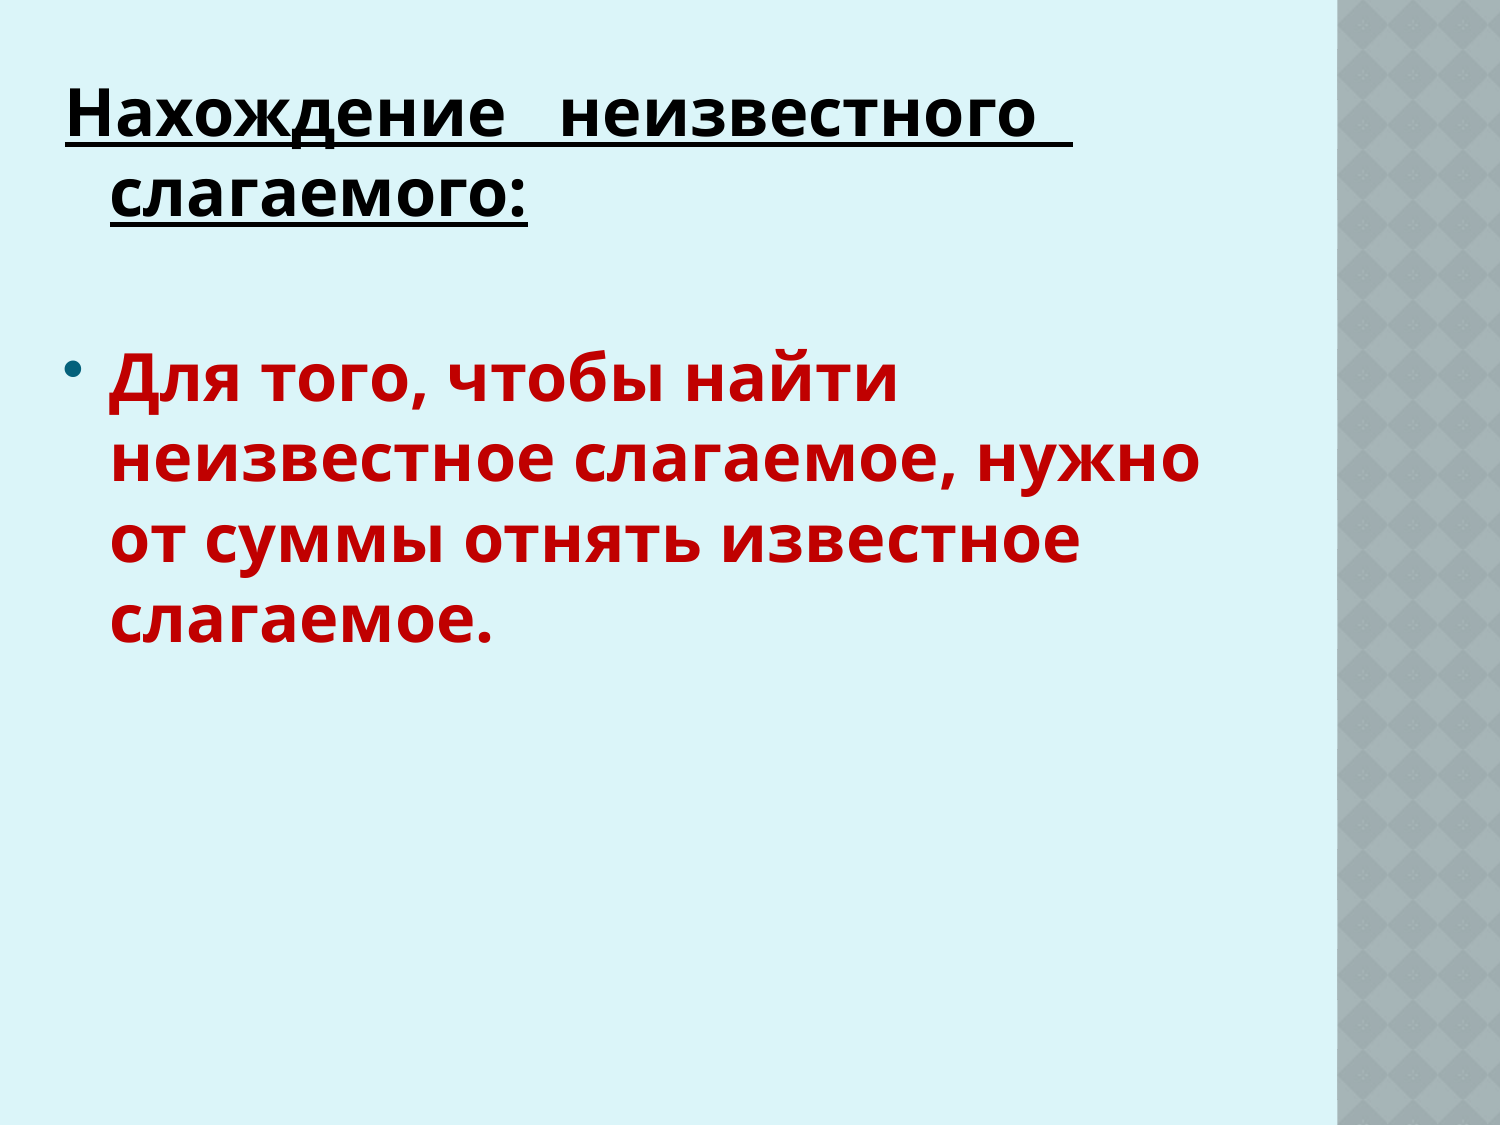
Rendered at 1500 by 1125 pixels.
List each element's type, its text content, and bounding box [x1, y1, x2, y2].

list Нахождение неизвестного слагаемого: Для того, чтобы найти неизвестное слагаемое, нужно от суммы отнять известное слагаемое. [50, 62, 1263, 1059]
text_box [720, 486, 780, 637]
